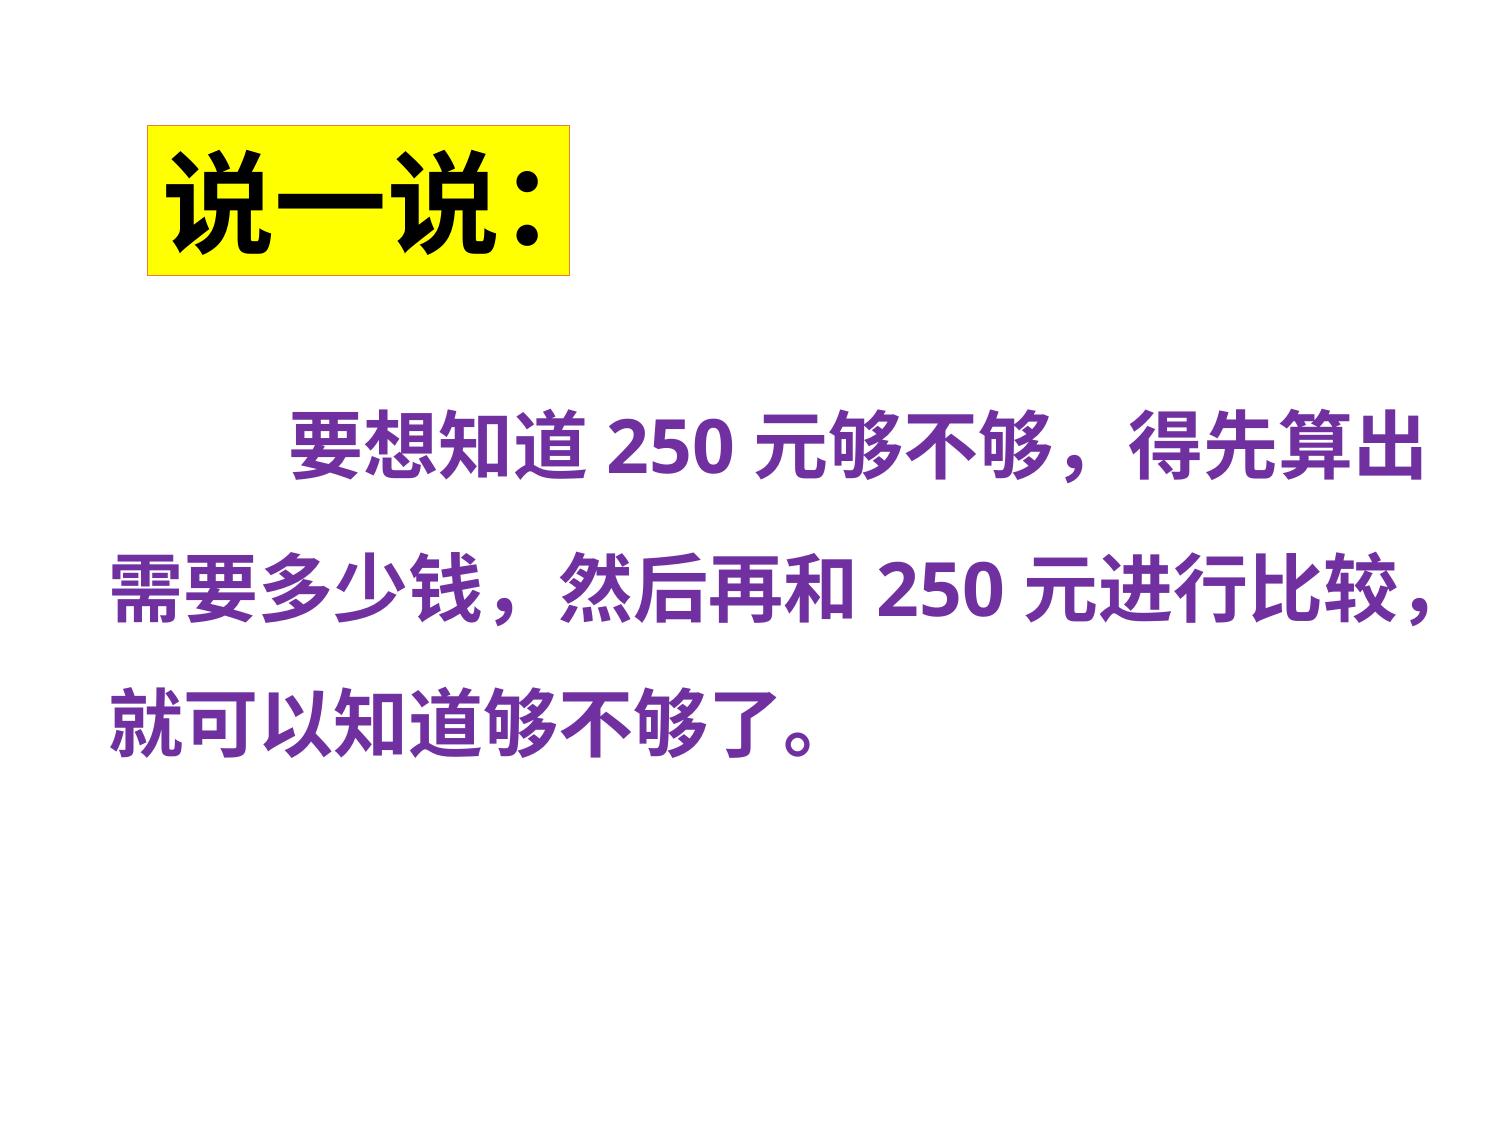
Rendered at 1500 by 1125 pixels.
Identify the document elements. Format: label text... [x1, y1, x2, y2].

text_box 说一说： [147, 125, 570, 276]
text_box 要想知道250元够不够，得先算出需要多少钱，然后再和250元进行比较，就可以知道够不够了。 [92, 286, 1495, 775]
